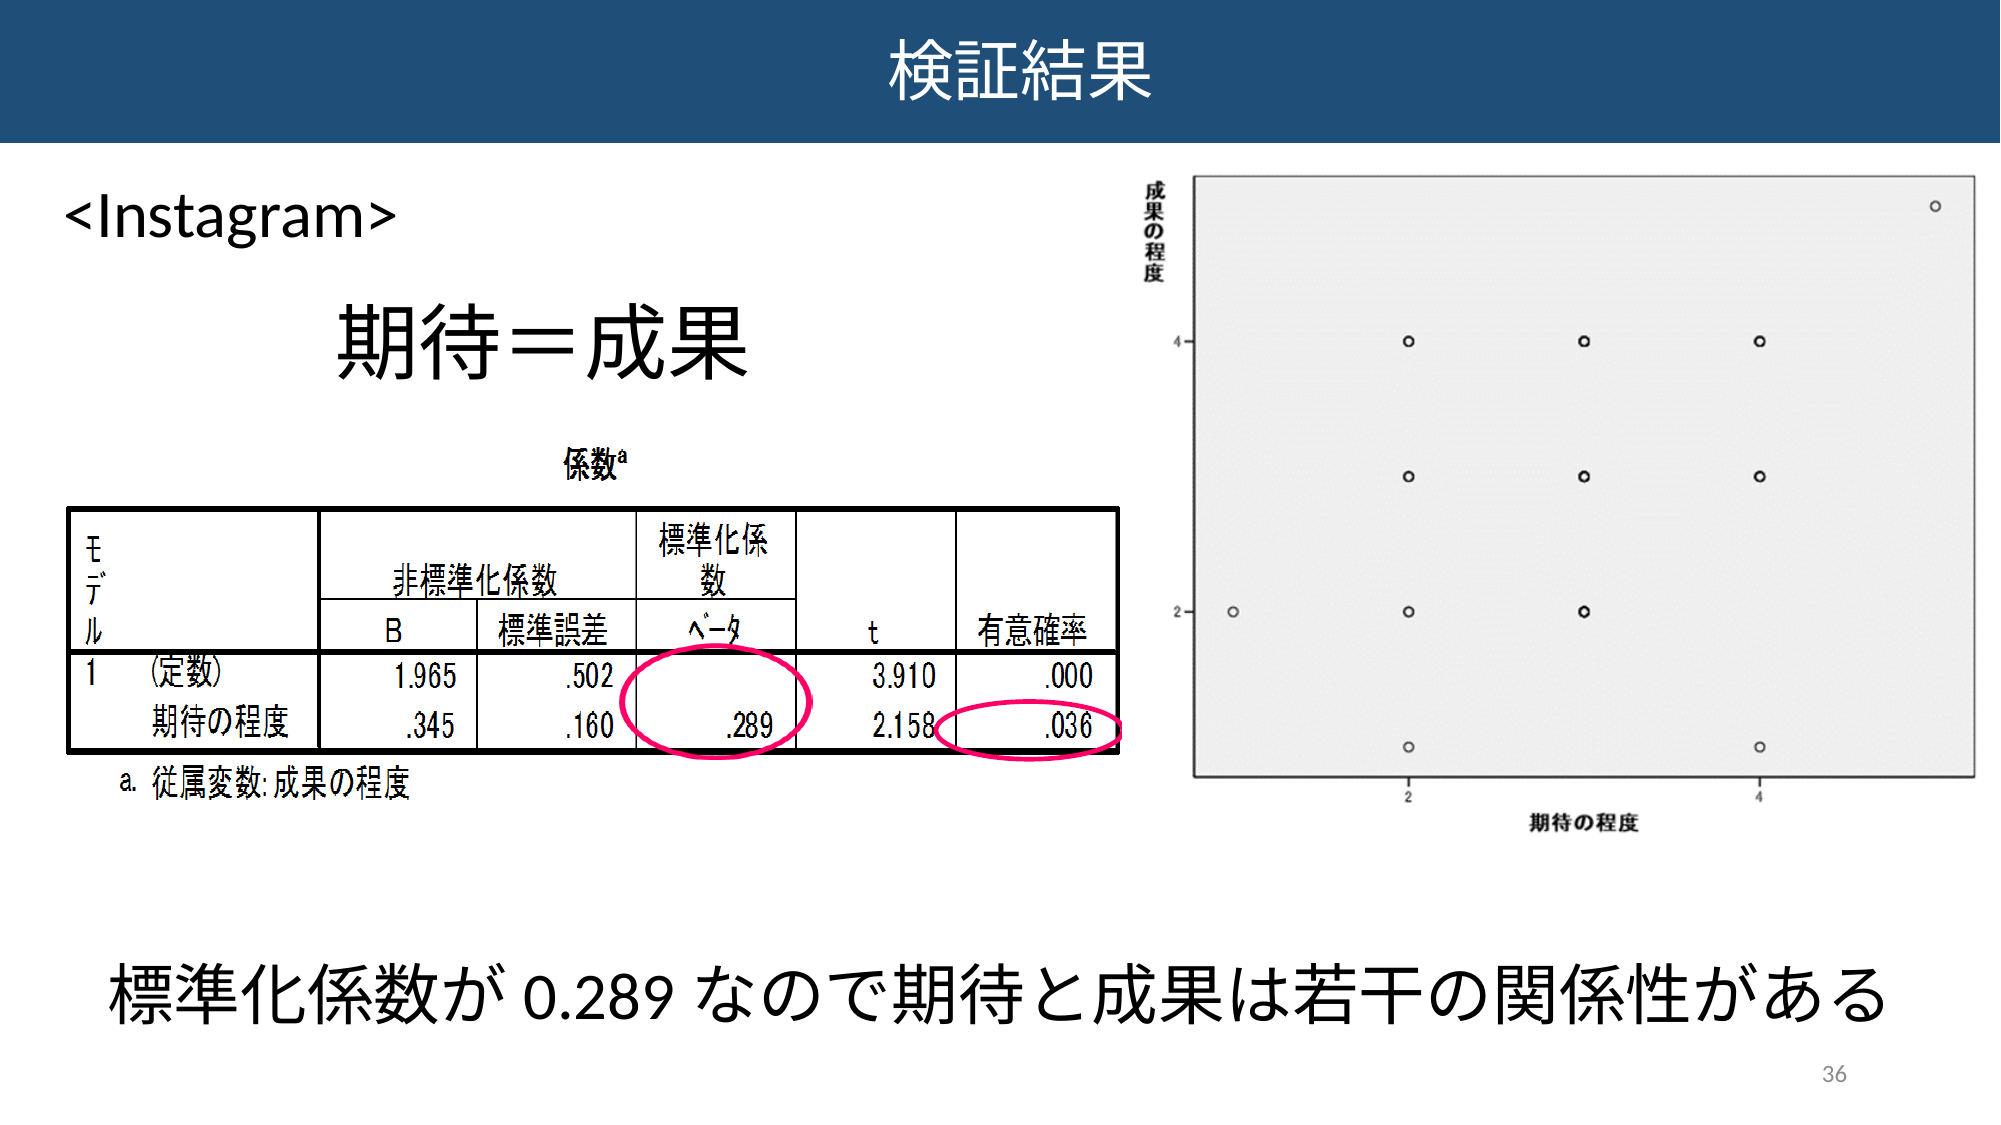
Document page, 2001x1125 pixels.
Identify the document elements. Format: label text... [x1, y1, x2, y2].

picture [0, 0, 2000, 143]
text_box 期待＝成果 [320, 282, 850, 398]
text_box 標準化係数が0.289なので期待と成果は若干の関係性がある [92, 945, 1908, 1041]
text_box <Instagram> [48, 163, 414, 258]
picture [46, 159, 1992, 855]
slide_number 36 [1412, 1042, 1863, 1103]
